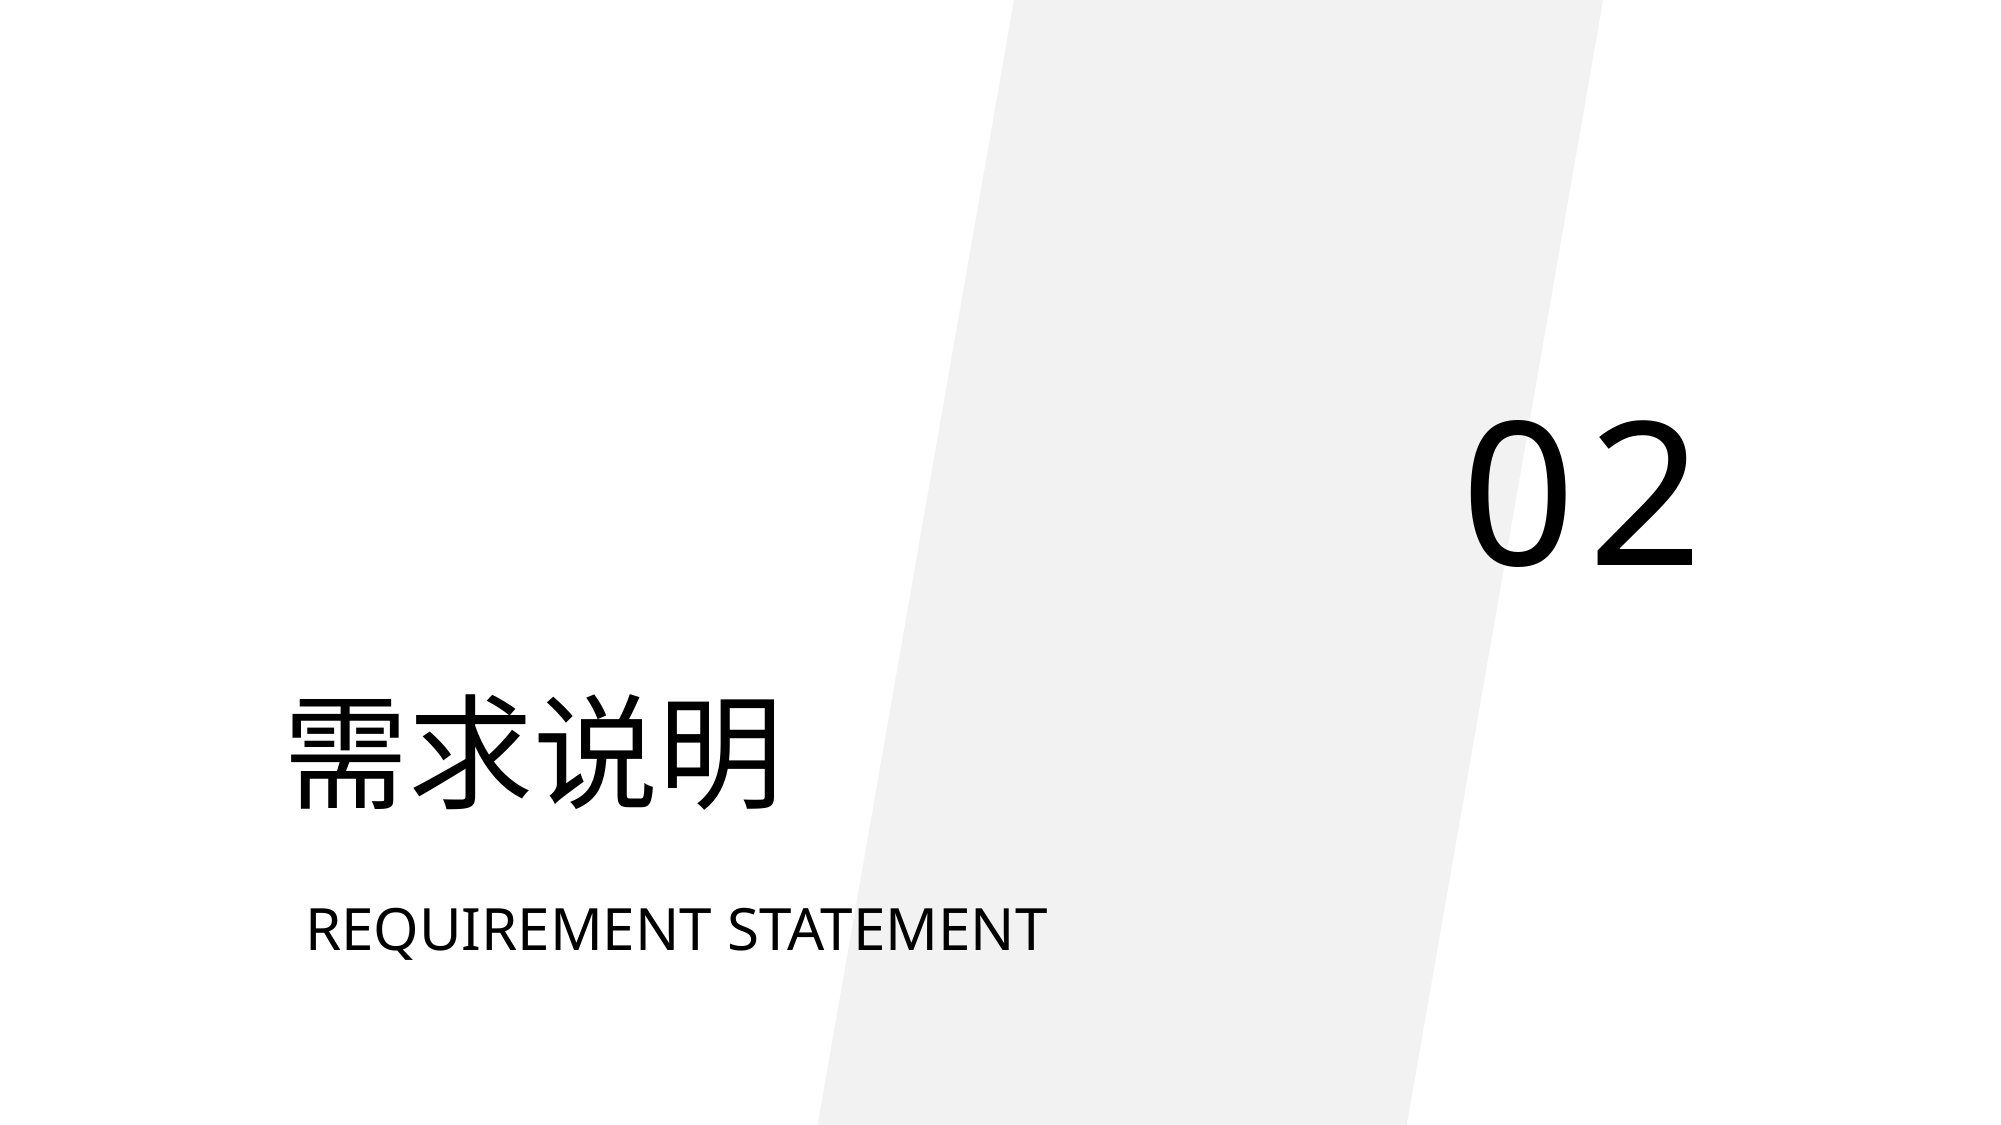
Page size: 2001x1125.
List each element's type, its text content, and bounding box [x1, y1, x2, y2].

text_box [816, 832, 1459, 1125]
text_box 需求说明 [268, 666, 1668, 832]
text_box [896, 0, 1605, 666]
text_box REQUIREMENT STATEMENT [85, 884, 1268, 969]
text_box 02 [1446, 358, 1888, 613]
